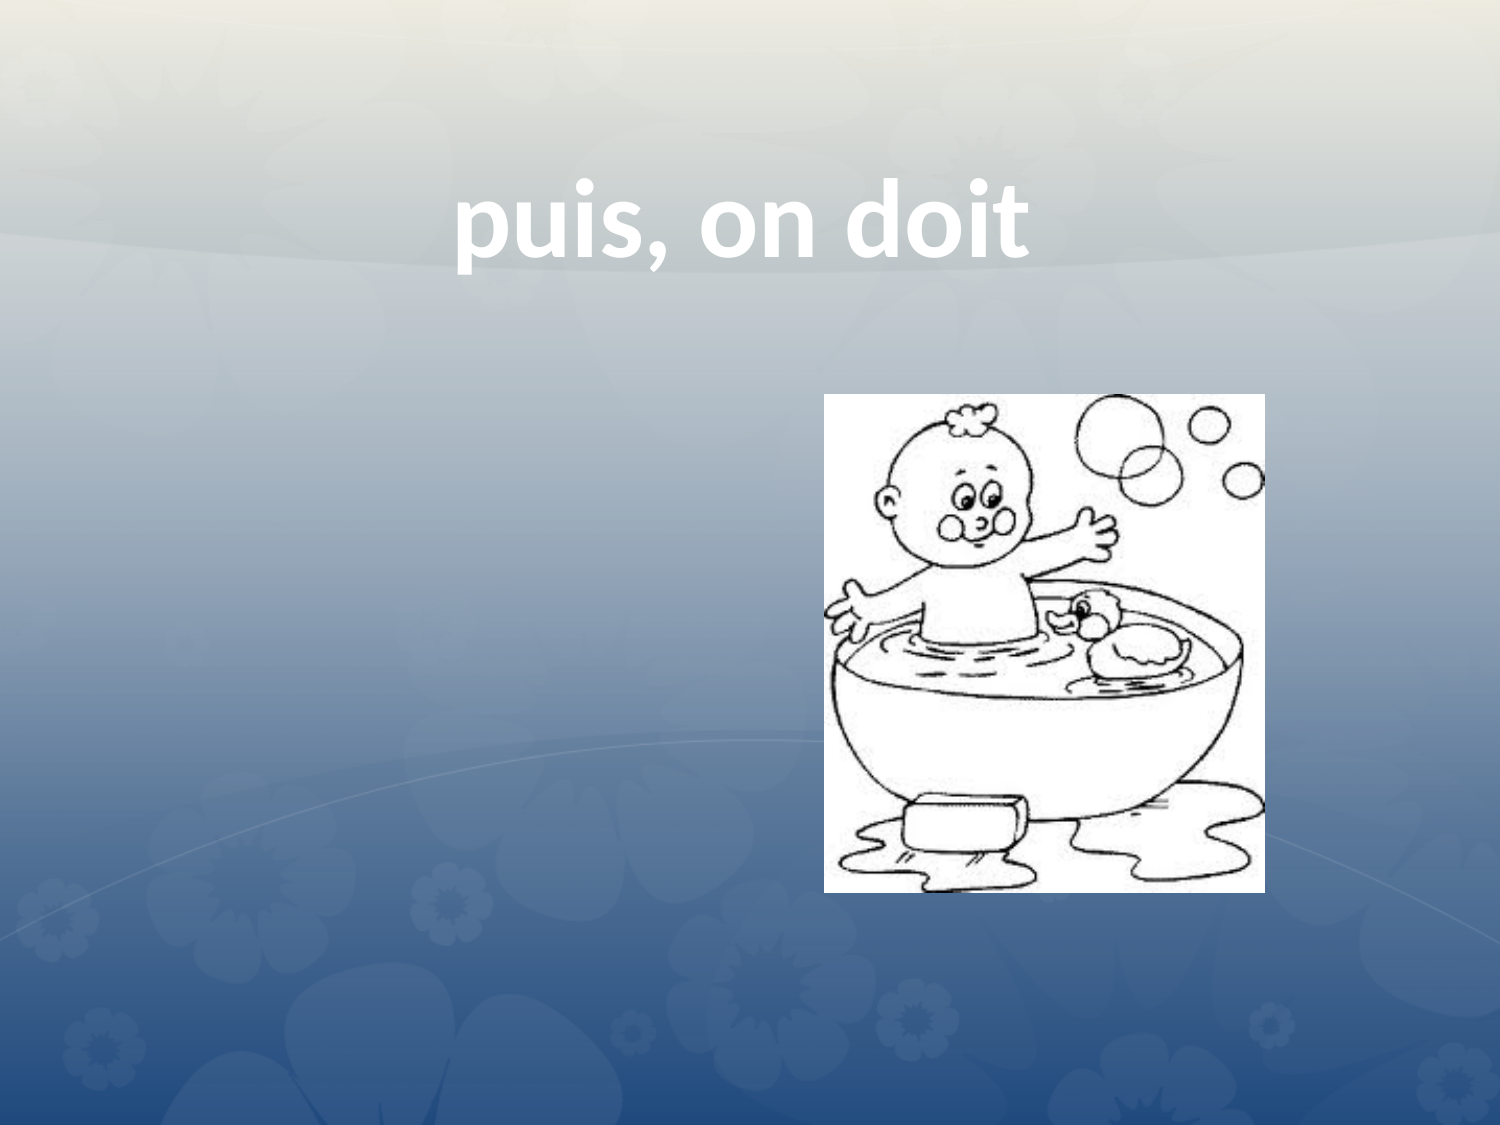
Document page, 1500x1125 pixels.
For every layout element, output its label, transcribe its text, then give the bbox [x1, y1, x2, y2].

title puis, on doit [132, 88, 1377, 291]
picture [0, 0, 1500, 1125]
